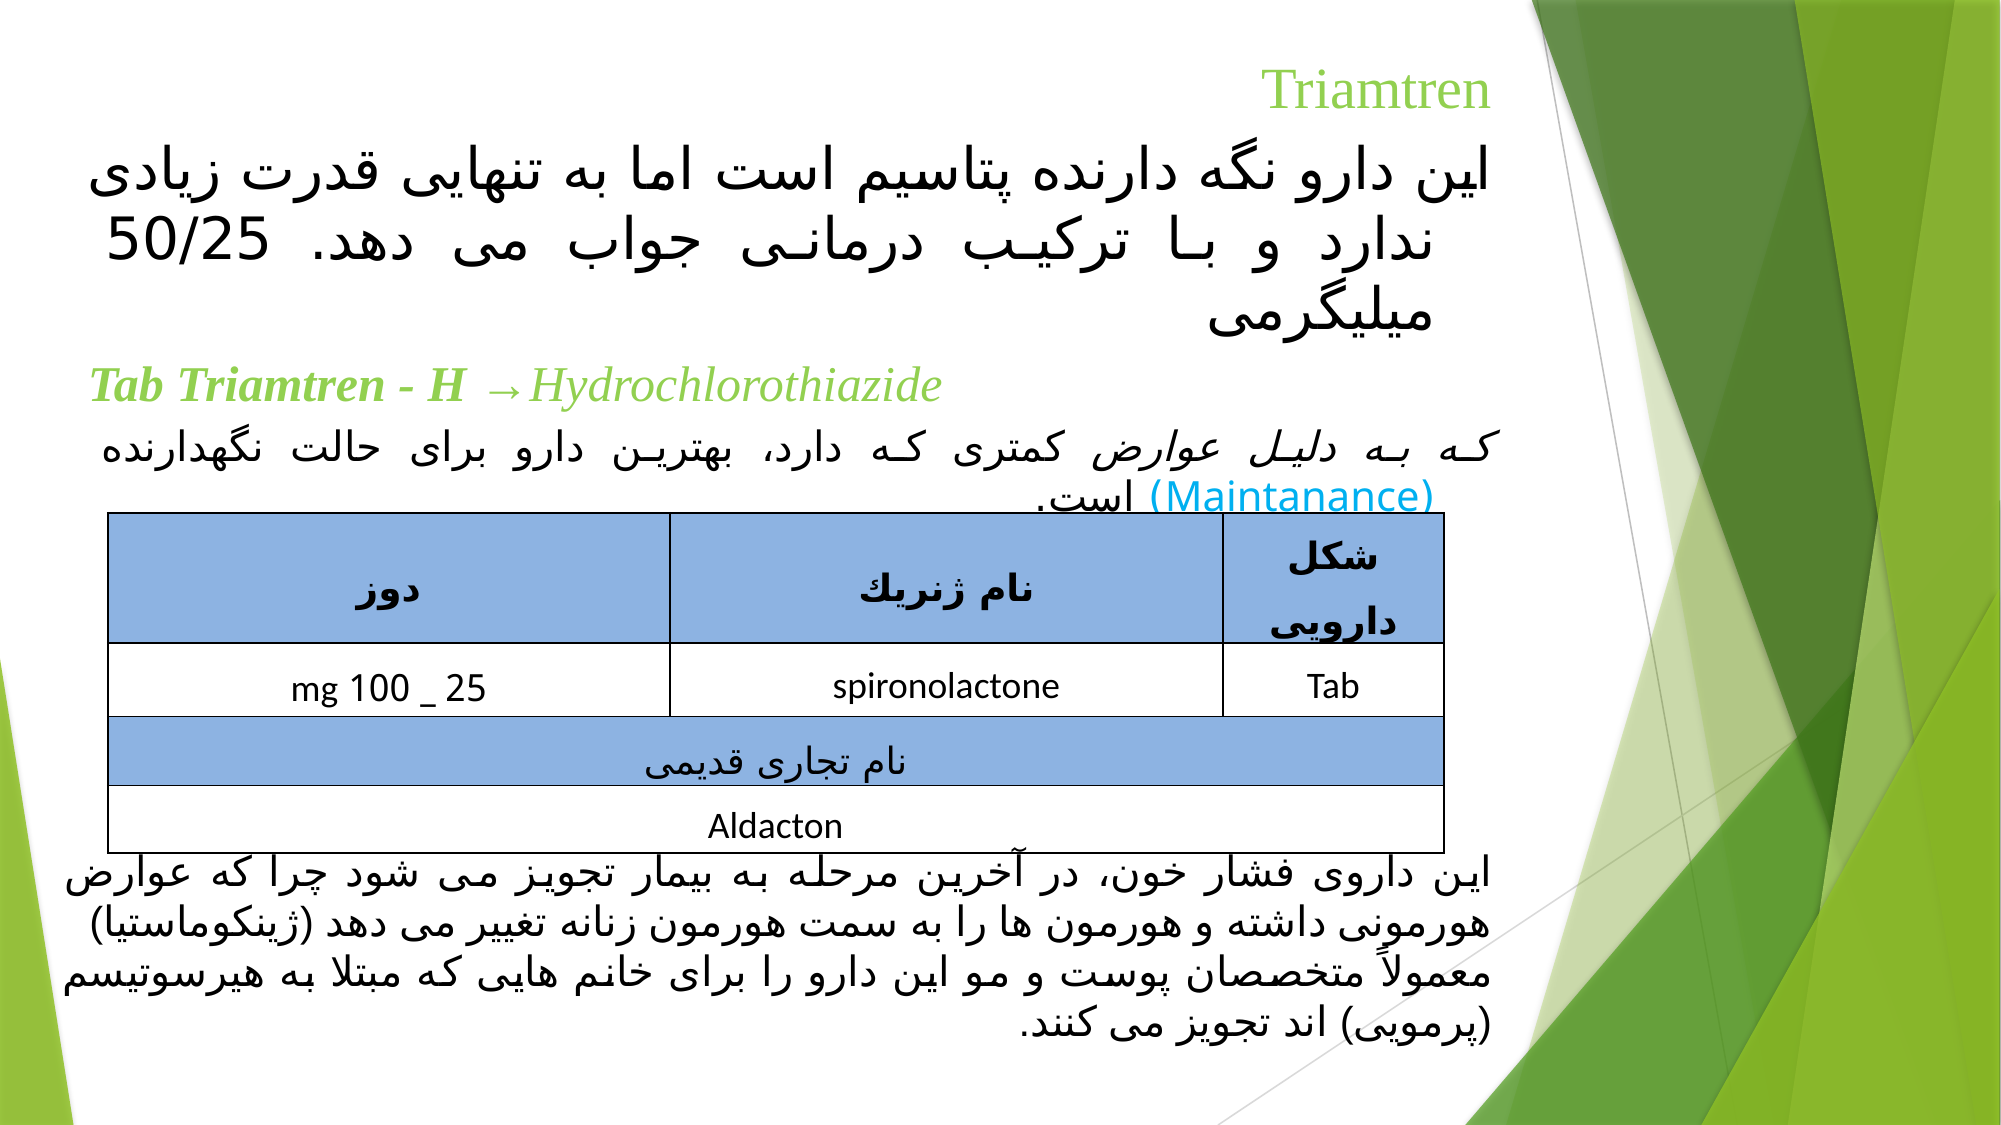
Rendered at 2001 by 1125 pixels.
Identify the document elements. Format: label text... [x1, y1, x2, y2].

table_cell 25 _ 100 mg [109, 644, 669, 716]
table_cell Tab [1224, 644, 1443, 716]
text_box Triamtren این دارو نگه دارنده پتاسیم است اما به تنهایی قدرت زیادی ندارد و با ترکیب درمانی جواب می دهد. 50/25 میلیگرمی Tab Triamtren - H →Hydrochlorothiazide که به دلیل عوارض کمتری که دارد، بهترین دارو برای حالت نگهدارنده (Maintanance) است. [73, 42, 1507, 418]
table_header شکل دارویی [1224, 514, 1443, 642]
table_cell نام تجاری قدیمی [109, 717, 1443, 785]
table_cell spironolactone [671, 644, 1222, 716]
text_box این داروی فشار خون، در آخرین مرحله به بیمار تجویز می شود چرا که عوارض هورمونی داشته و هورمون ها را به سمت هورمون زنانه تغییر می دهد (ژینکوماستیا) معمولاً متخصصان پوست و مو این دارو را برای خانم هایی که مبتلا به هیرسوتیسم (پرمویی) اند تجویز می کنند. [44, 837, 1507, 1052]
table_header دوز [109, 514, 669, 642]
table_header نام ژنريك [671, 514, 1222, 642]
table_cell Aldacton [109, 786, 1443, 837]
